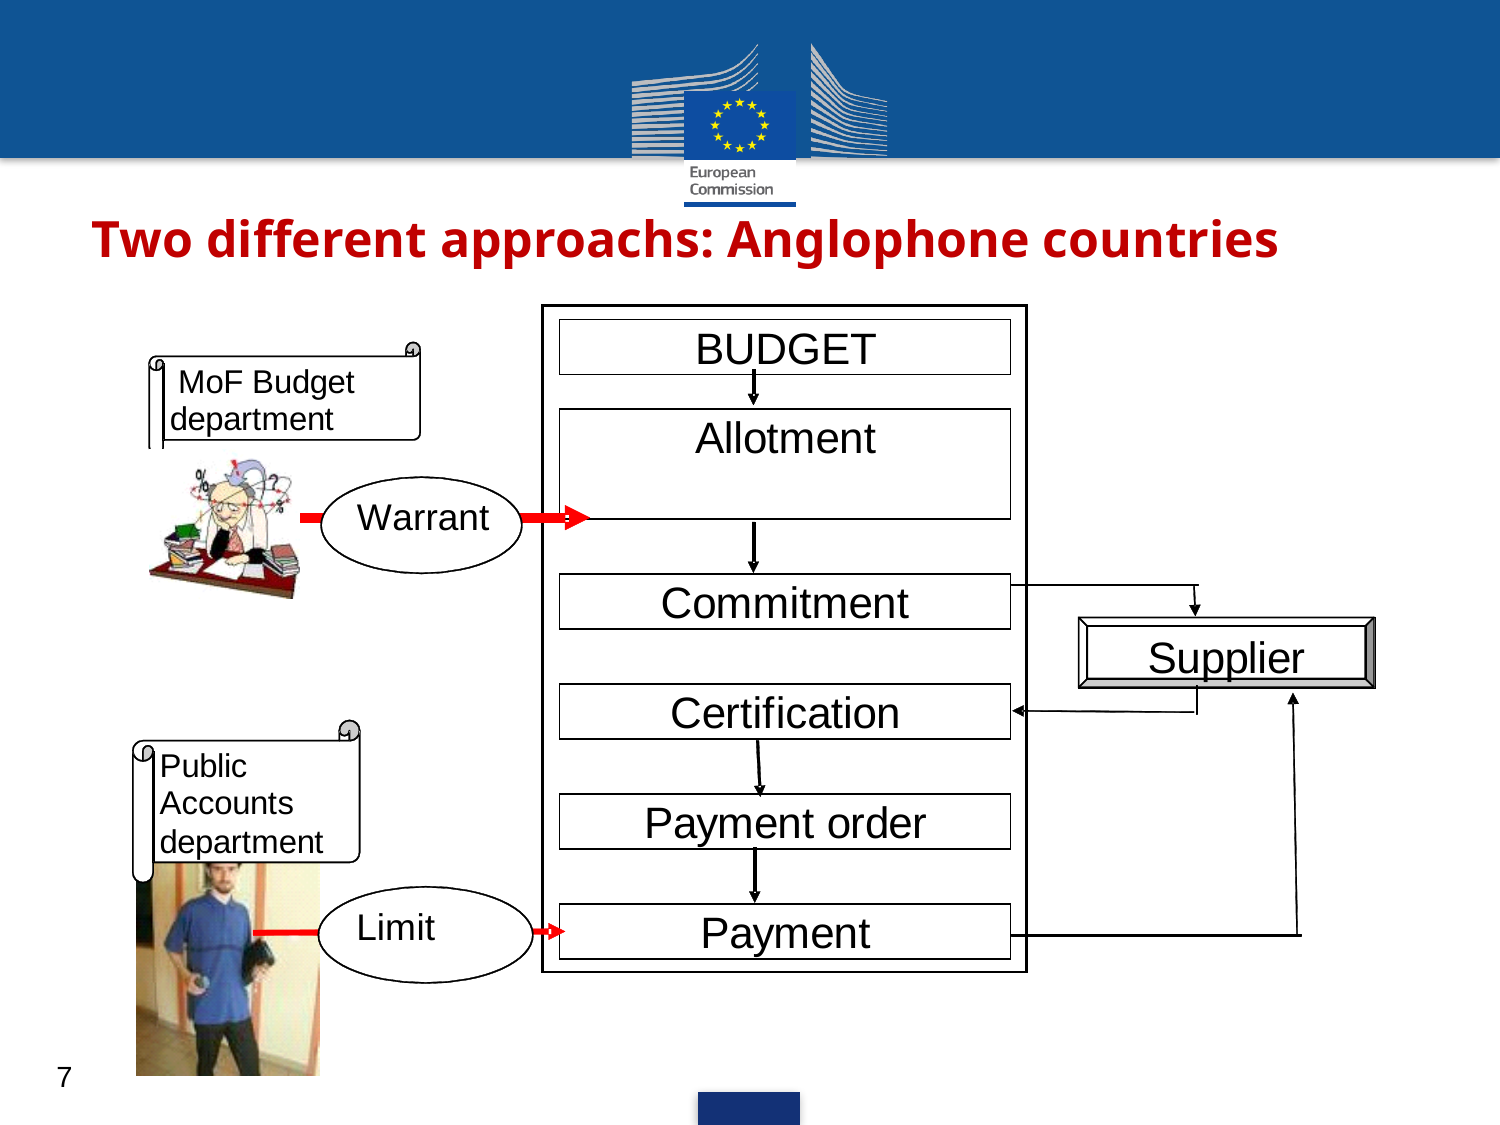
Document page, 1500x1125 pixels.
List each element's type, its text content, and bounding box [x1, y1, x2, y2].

title Two different approachs: Anglophone countries [17, 172, 1483, 303]
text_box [106, 288, 1394, 1102]
slide_number 7 [41, 1022, 101, 1102]
